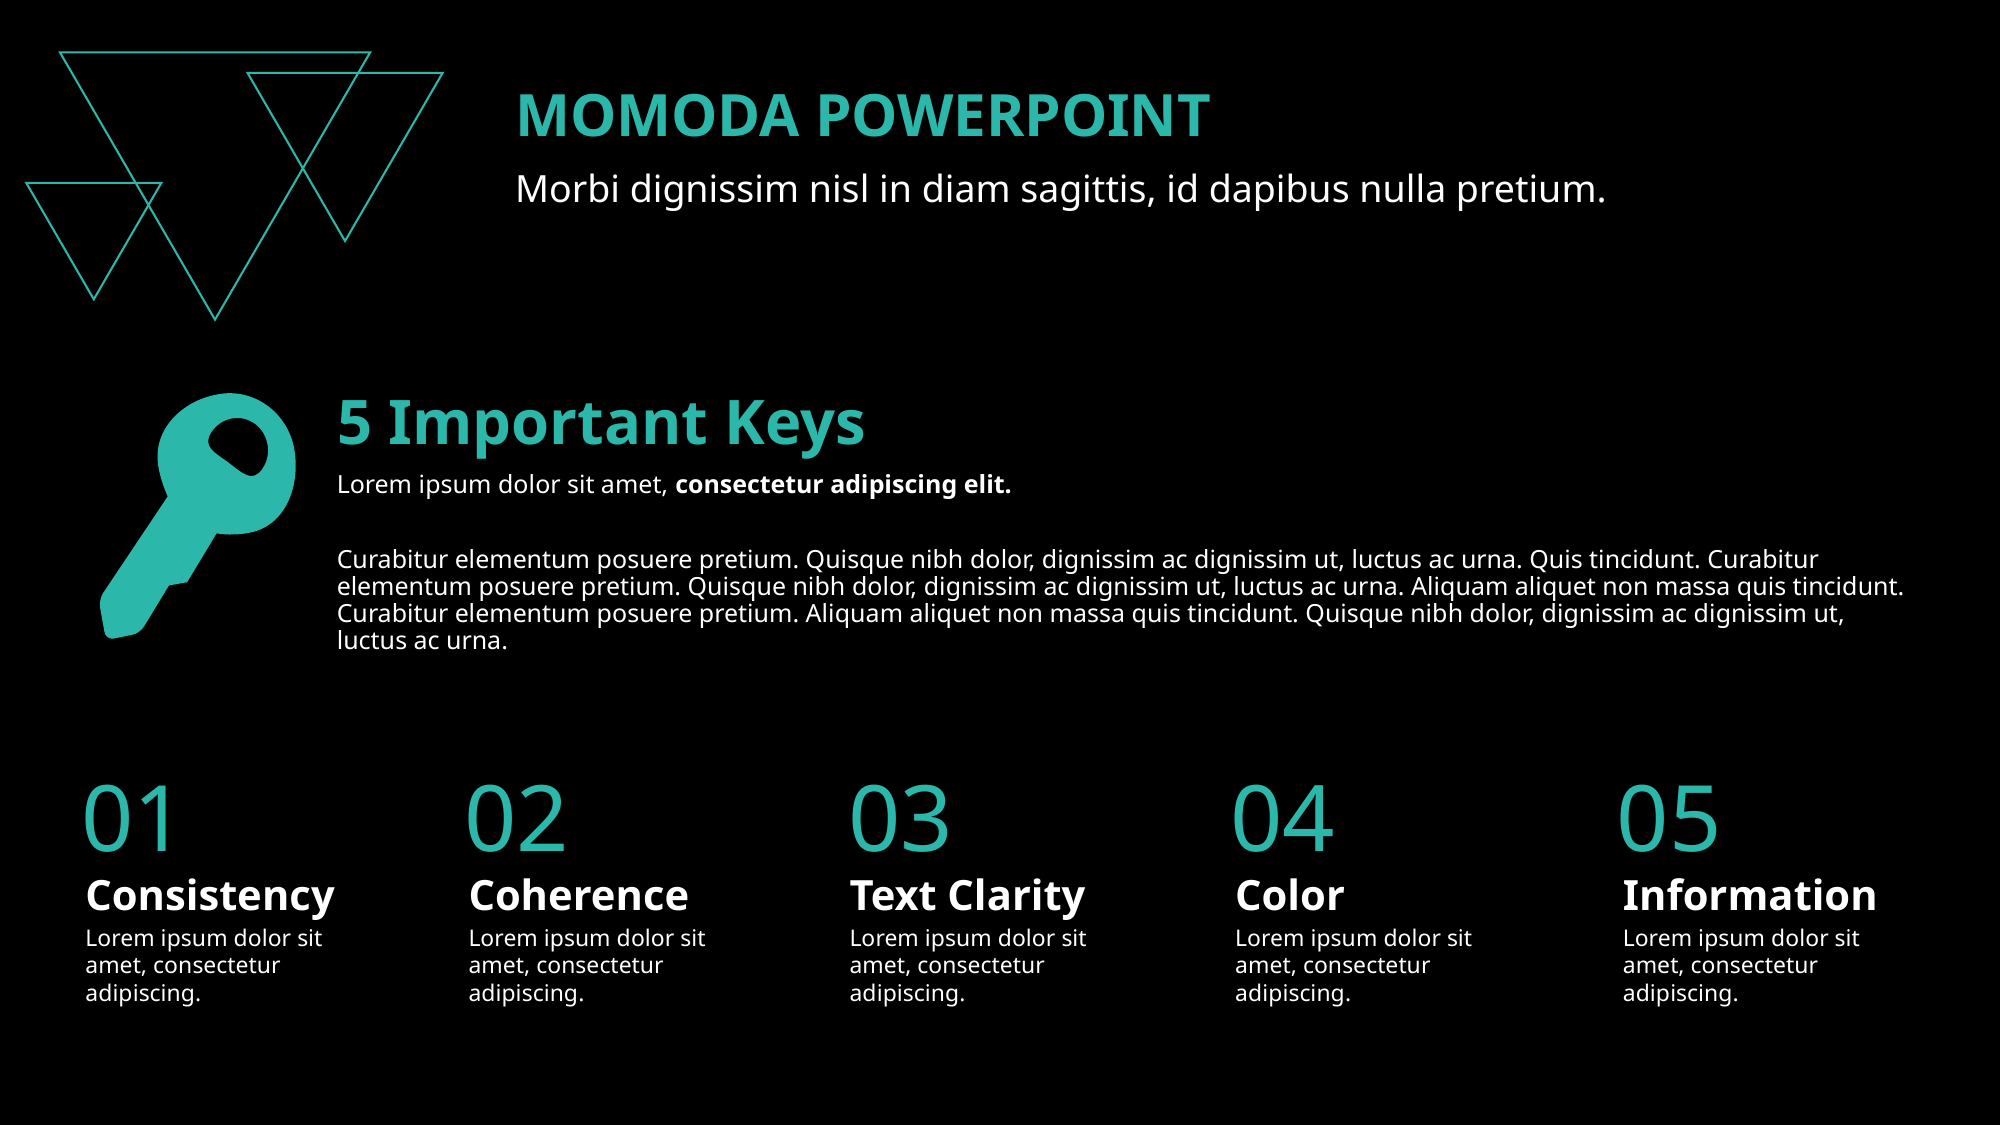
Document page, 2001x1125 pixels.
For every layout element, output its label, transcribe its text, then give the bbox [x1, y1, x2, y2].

text_box 01 [66, 752, 205, 860]
text_box [58, 51, 372, 322]
text_box Text Clarity Lorem ipsum dolor sit amet, consectetur adipiscing. [834, 861, 1157, 990]
text_box 04 [1215, 752, 1354, 860]
text_box Information Lorem ipsum dolor sit amet, consectetur adipiscing. [1607, 861, 1935, 990]
text_box [98, 392, 297, 640]
text_box 5 Important Keys [322, 351, 995, 489]
text_box Coherence Lorem ipsum dolor sit amet, consectetur adipiscing. [453, 861, 772, 990]
text_box 03 [833, 752, 972, 860]
text_box MOMODA POWERPOINT [500, 71, 1354, 156]
text_box Color Lorem ipsum dolor sit amet, consectetur adipiscing. [1220, 861, 1545, 990]
text_box Consistency Lorem ipsum dolor sit amet, consectetur adipiscing. [70, 861, 391, 990]
text_box [24, 181, 164, 302]
text_box 02 [449, 752, 588, 860]
text_box Lorem ipsum dolor sit amet, consectetur adipiscing elit. Curabitur elementum posuere pretium. Quisque nibh dolor, dignissim ac dignissim ut, luctus ac urna. Quis tincidunt. Curabitur elementum posuere pretium. Quisque nibh dolor, dignissim ac dignissim ut, luctus ac urna. Aliquam aliquet non massa quis tincidunt. Curabitur elementum posuere pretium. Aliquam aliquet non massa quis tincidunt. Quisque nibh dolor, dignissim ac dignissim ut, luctus ac urna. [322, 464, 1935, 669]
text_box 05 [1601, 752, 1740, 860]
text_box Morbi dignissim nisl in diam sagittis, id dapibus nulla pretium. [500, 157, 1918, 218]
text_box [245, 71, 445, 244]
